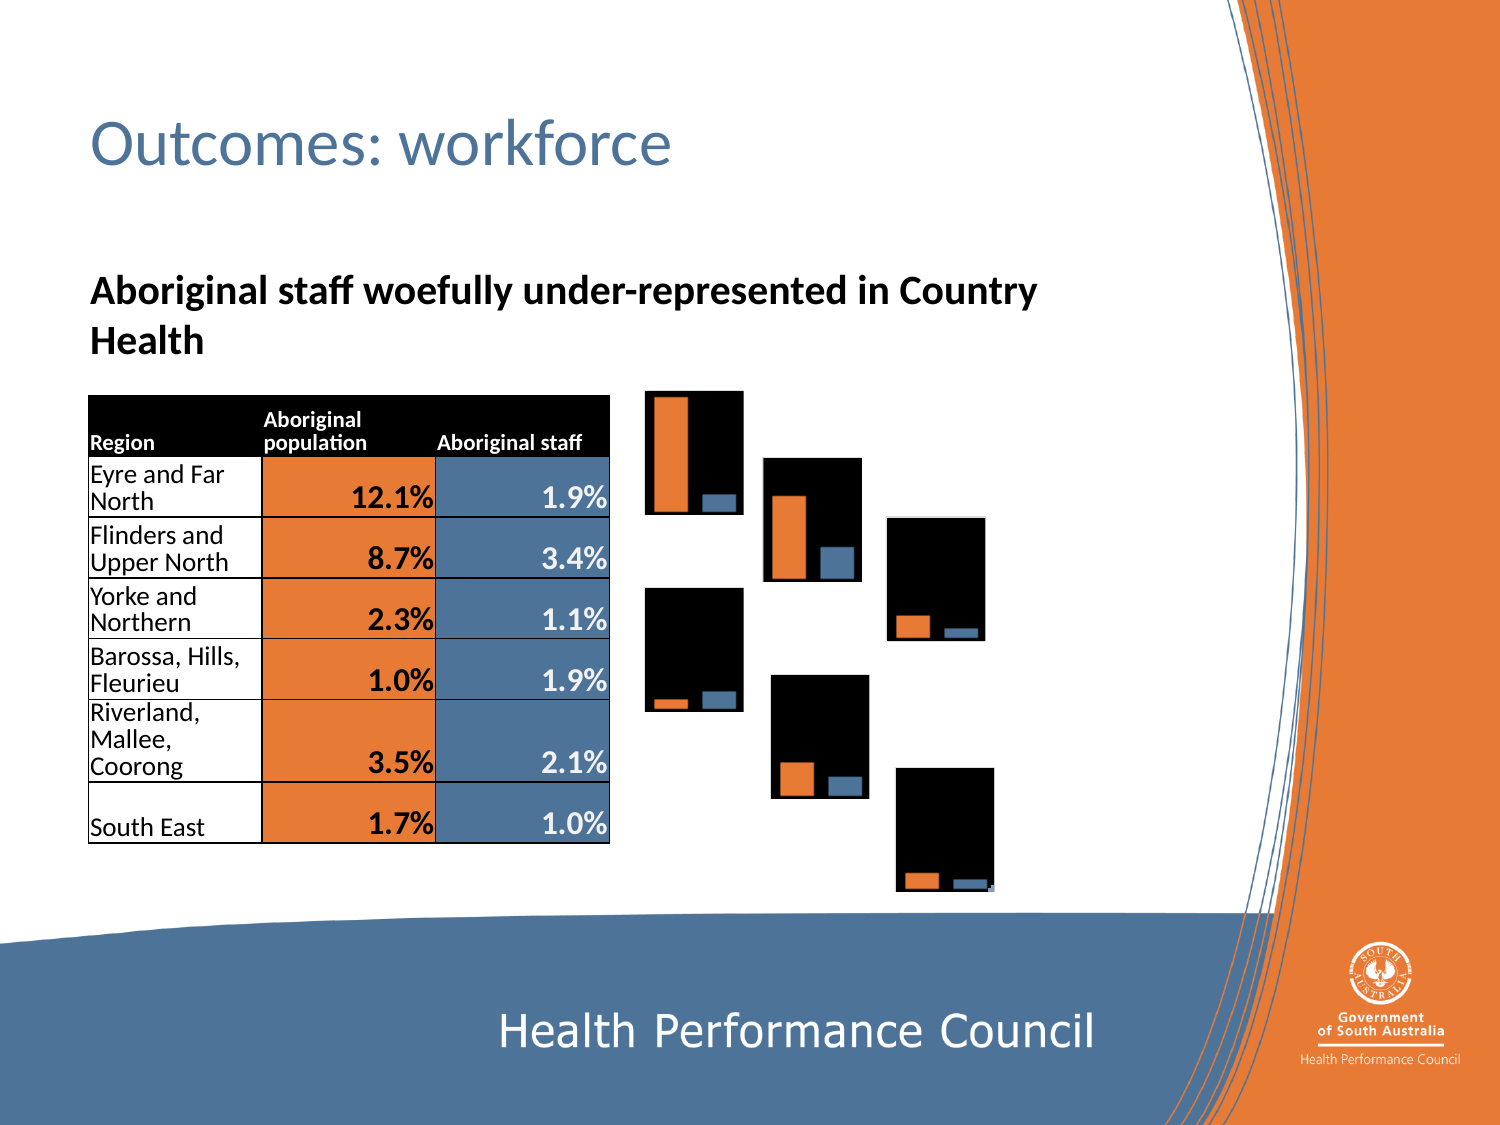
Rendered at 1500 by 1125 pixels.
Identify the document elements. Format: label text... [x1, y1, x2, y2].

table_cell 3.5% [263, 700, 435, 781]
table_cell 2.1% [436, 700, 609, 781]
title Outcomes: workforce [75, 45, 1103, 233]
table_cell Flinders and Upper North [89, 518, 261, 577]
table_cell Riverland, Mallee, Coorong [89, 700, 261, 781]
table_cell 12.1% [263, 457, 435, 516]
table_cell 3.4% [436, 518, 609, 577]
table_header Aboriginal staff [436, 396, 609, 456]
picture [0, 0, 1500, 1125]
table_cell 1.9% [436, 639, 609, 699]
table_cell Yorke and Northern [89, 579, 261, 638]
table_cell 1.1% [436, 579, 609, 638]
table_header Region [89, 396, 262, 456]
list Aboriginal staff woefully under-represented in Country Health [75, 255, 1105, 327]
table_cell Barossa, Hills, Fleurieu [89, 639, 261, 699]
table_cell Eyre and Far North [89, 457, 261, 516]
table_header Aboriginal population [262, 396, 436, 456]
table_cell 2.3% [263, 579, 435, 638]
table_cell 1.9% [436, 457, 609, 516]
table_cell 1.0% [263, 639, 435, 699]
table_cell 8.7% [263, 518, 435, 577]
table_cell South East [89, 783, 261, 842]
table_cell 1.7% [263, 783, 435, 842]
table_cell 1.0% [436, 783, 609, 842]
